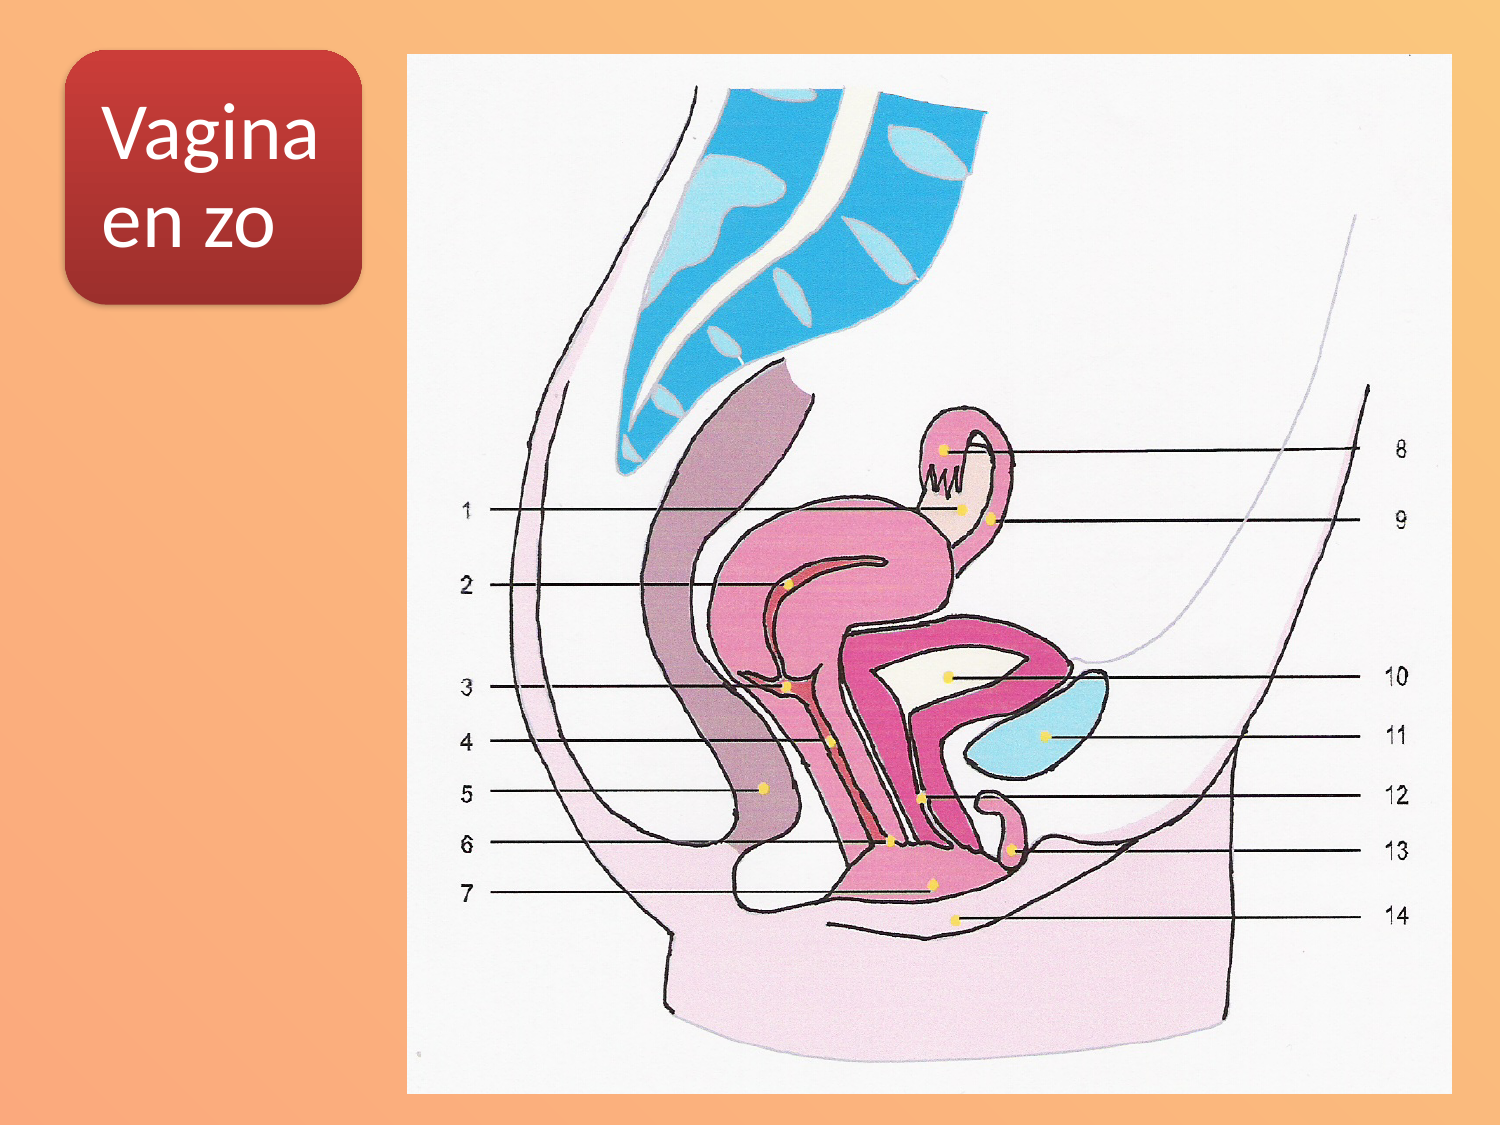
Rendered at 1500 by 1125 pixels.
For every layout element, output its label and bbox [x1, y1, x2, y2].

picture [407, 54, 1453, 1095]
text_box [64, 30, 363, 325]
